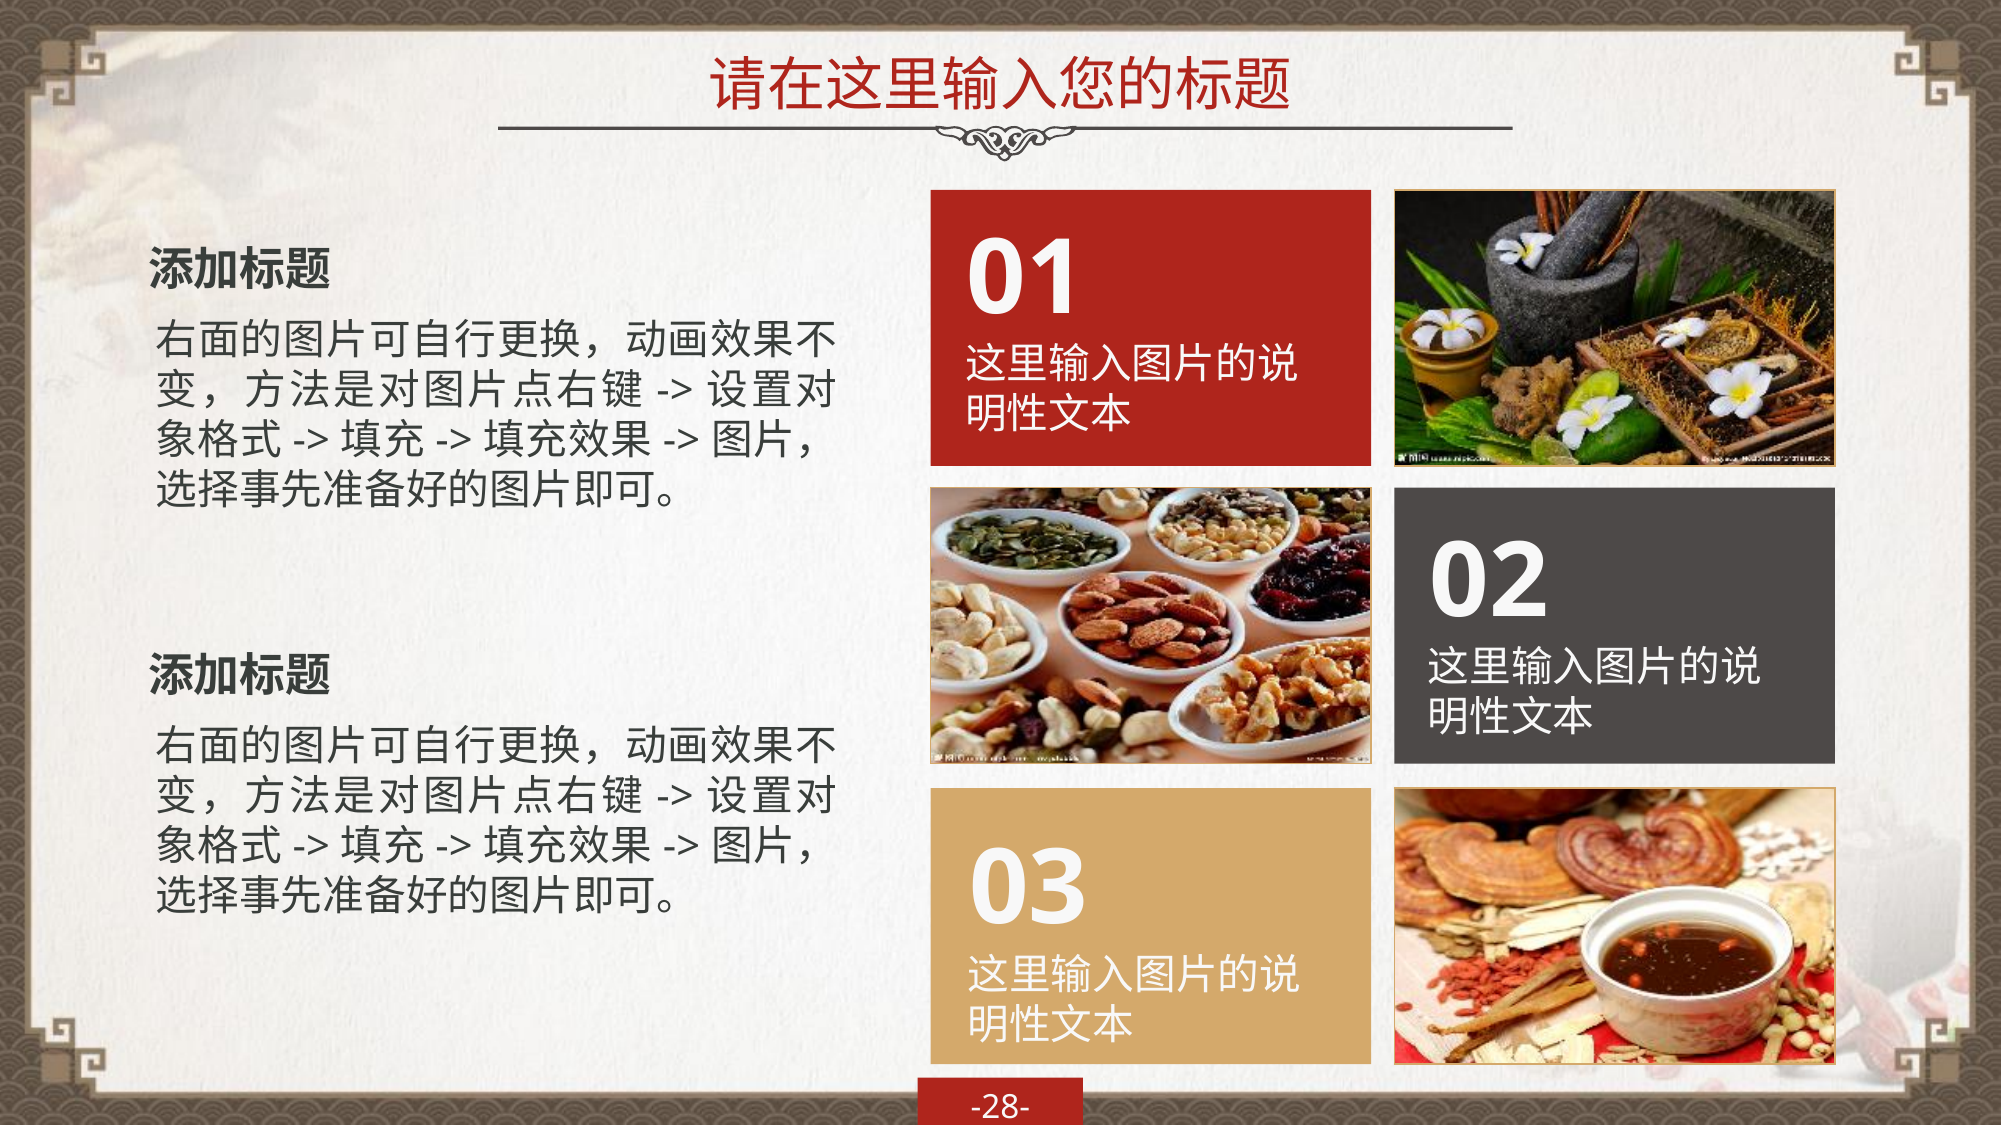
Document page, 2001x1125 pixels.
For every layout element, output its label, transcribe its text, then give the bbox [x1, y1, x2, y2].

text_box [1394, 189, 1835, 466]
text_box 这里输入图片的说明性文本 [1412, 632, 1815, 748]
text_box 这里输入图片的说明性文本 [950, 329, 1352, 445]
text_box 请在这里输入您的标题 [694, 39, 1307, 125]
text_box [1394, 788, 1835, 1065]
text_box [930, 487, 1372, 764]
text_box [930, 189, 1372, 466]
picture [0, 0, 2001, 1125]
text_box 03 [954, 812, 1182, 940]
text_box 这里输入图片的说明性文本 [952, 940, 1355, 1056]
text_box 01 [951, 201, 1179, 329]
text_box [498, 125, 1513, 162]
text_box [930, 788, 1372, 1065]
text_box [1394, 487, 1835, 764]
text_box 右面的图片可自行更换，动画效果不变，方法是对图片点右键->设置对象格式->填充->填充效果->图片，选择事先准备好的图片即可。 [140, 711, 853, 926]
text_box 右面的图片可自行更换，动画效果不变，方法是对图片点右键->设置对象格式->填充->填充效果->图片，选择事先准备好的图片即可。 [140, 305, 853, 520]
text_box 添加标题 [133, 231, 423, 302]
text_box 添加标题 [133, 637, 423, 708]
text_box 02 [1414, 504, 1642, 632]
